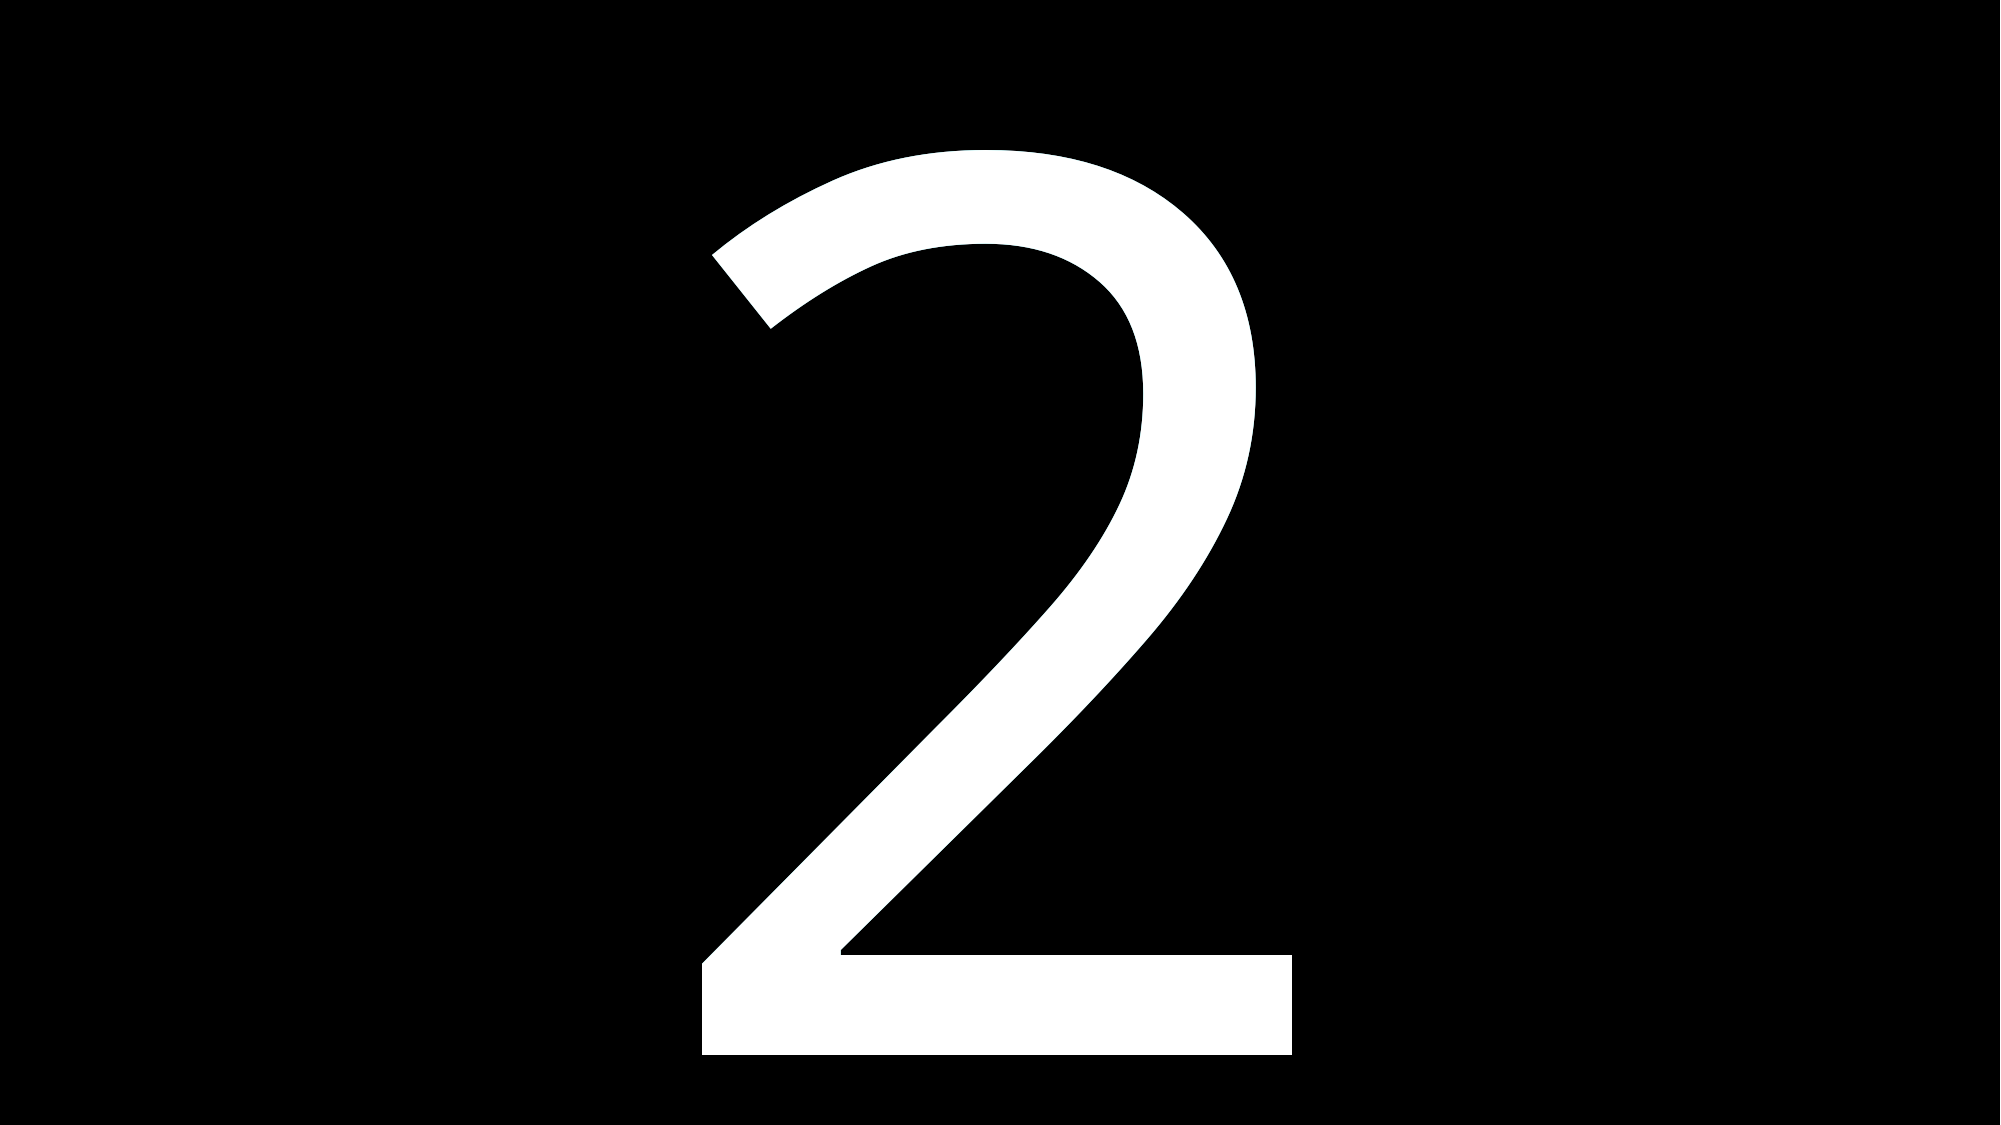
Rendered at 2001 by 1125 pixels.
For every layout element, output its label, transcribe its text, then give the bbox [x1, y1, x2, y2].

text_box 2 [0, 0, 2000, 1125]
